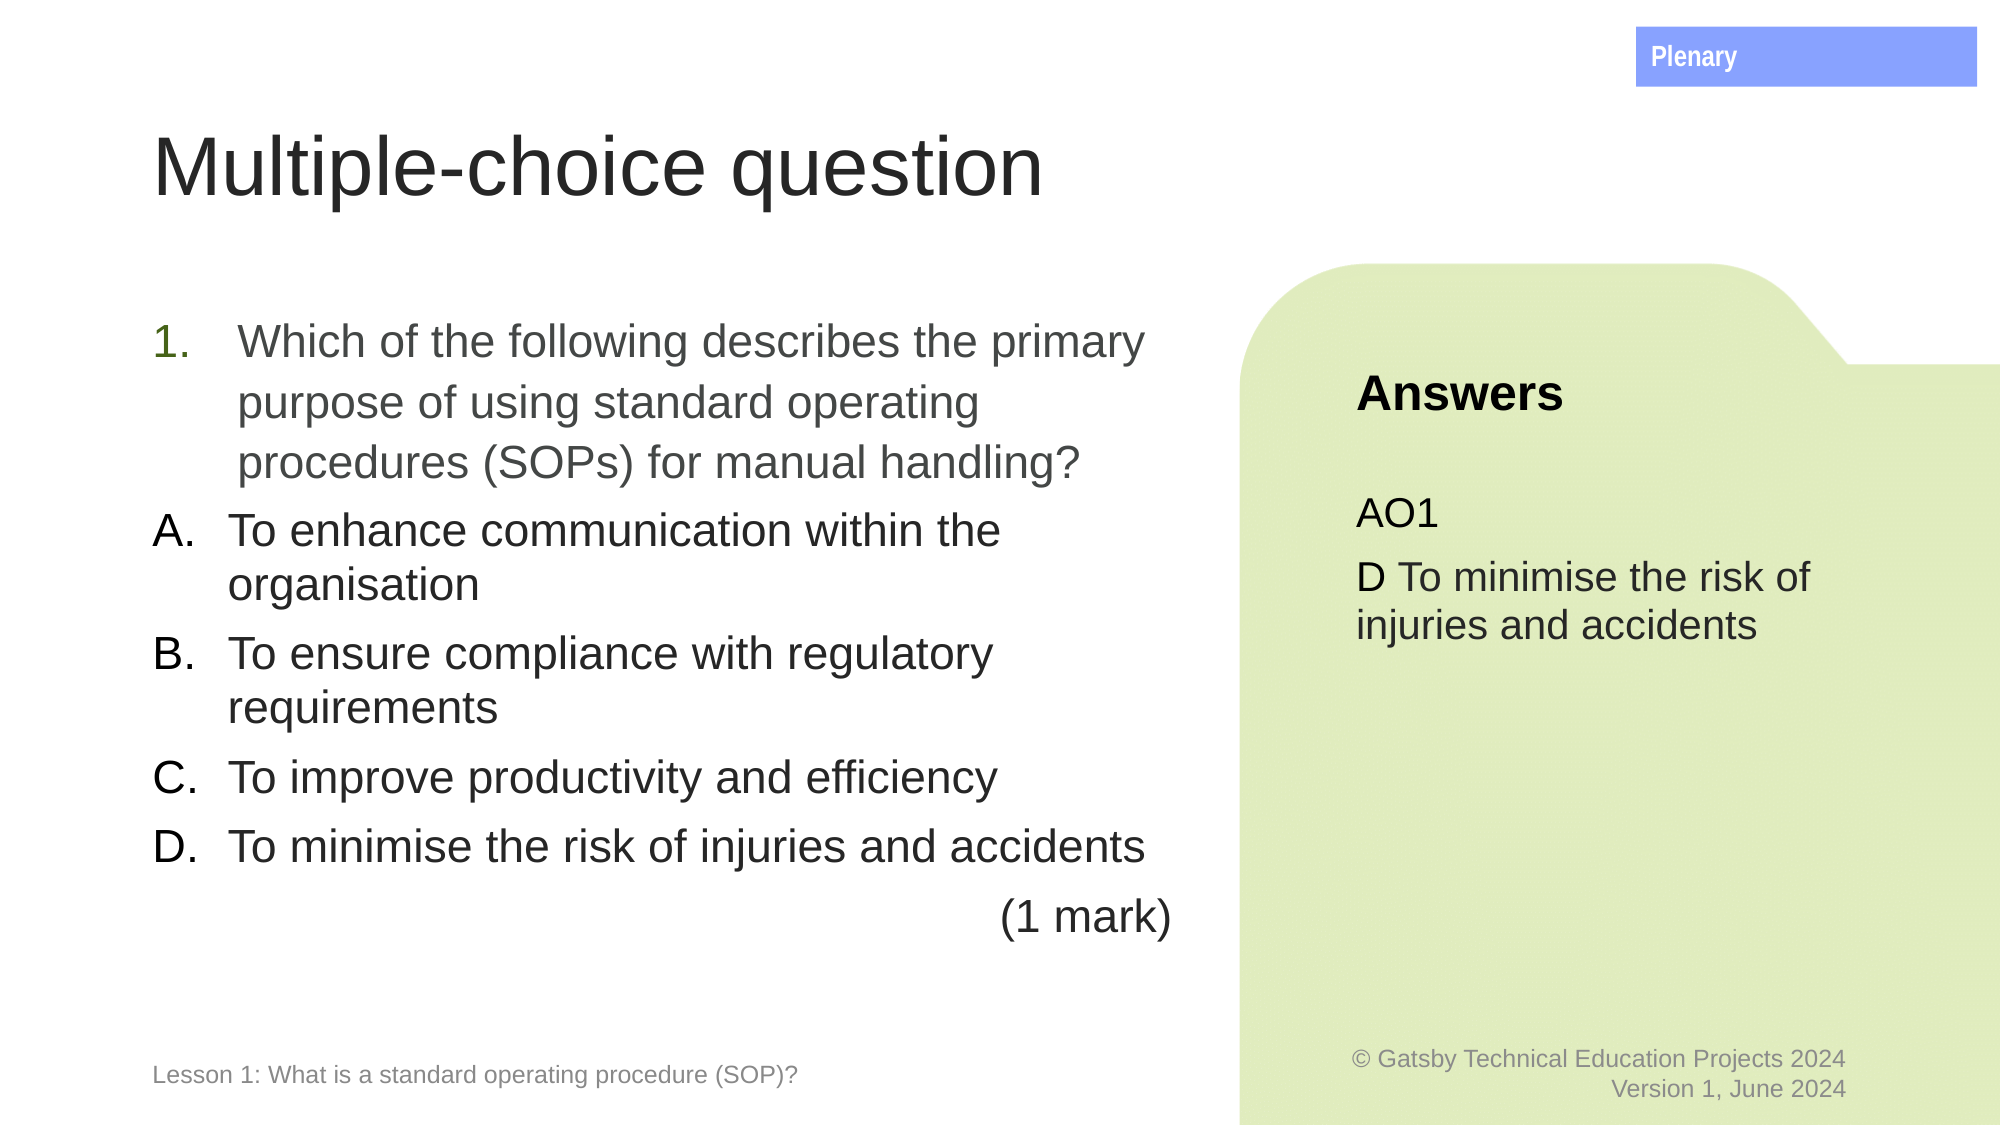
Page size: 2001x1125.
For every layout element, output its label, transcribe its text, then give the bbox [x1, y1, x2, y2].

list Plenary [1636, 26, 1978, 87]
list Lesson 1: What is a standard operating procedure (SOP)? [137, 1042, 829, 1103]
list Which of the following describes the primary purpose of using standard operating procedures (SOPs) for manual handling? To enhance communication within the organisation To ensure compliance with regulatory requirements To improve productivity and efficiency To minimise the risk of injuries and accidents (1 mark) [137, 299, 1188, 1014]
text_box AO1 D To minimise the risk of injuries and accidents [1341, 474, 1917, 1014]
text_box Answers [1341, 337, 1783, 439]
title Multiple-choice question [137, 59, 1863, 278]
picture [1239, 0, 2000, 1125]
